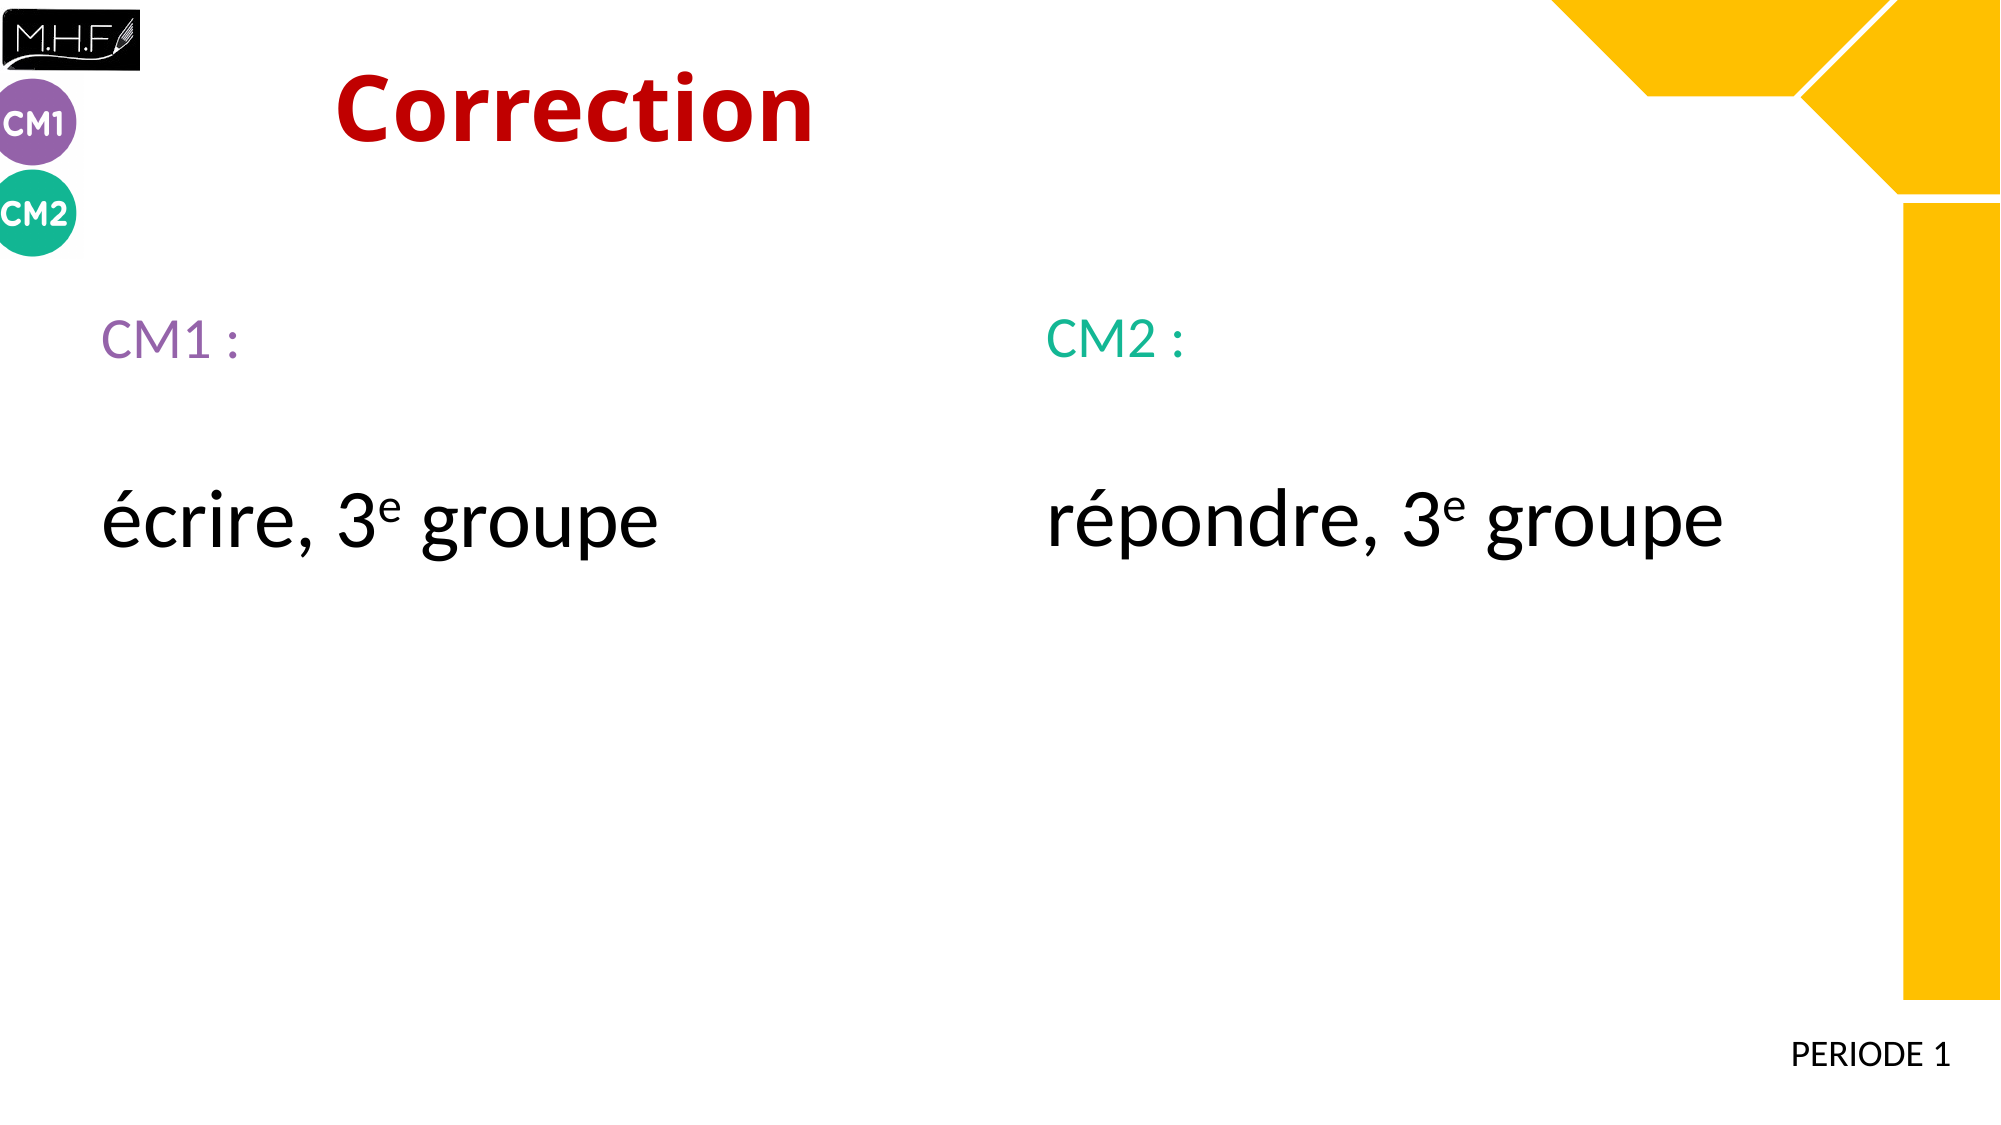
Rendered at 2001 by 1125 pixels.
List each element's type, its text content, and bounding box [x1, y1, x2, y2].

text_box PERIODE 1 [1362, 1021, 1967, 1125]
title Correction [318, 3, 1865, 221]
text_box [1902, 202, 2000, 1001]
text_box [1799, 0, 2000, 196]
text_box CM2 : répondre, 3e groupe [1031, 299, 1853, 1014]
list CM1 : écrire, 3e groupe [86, 300, 897, 1015]
picture [0, 7, 140, 259]
text_box [1549, 0, 1892, 98]
